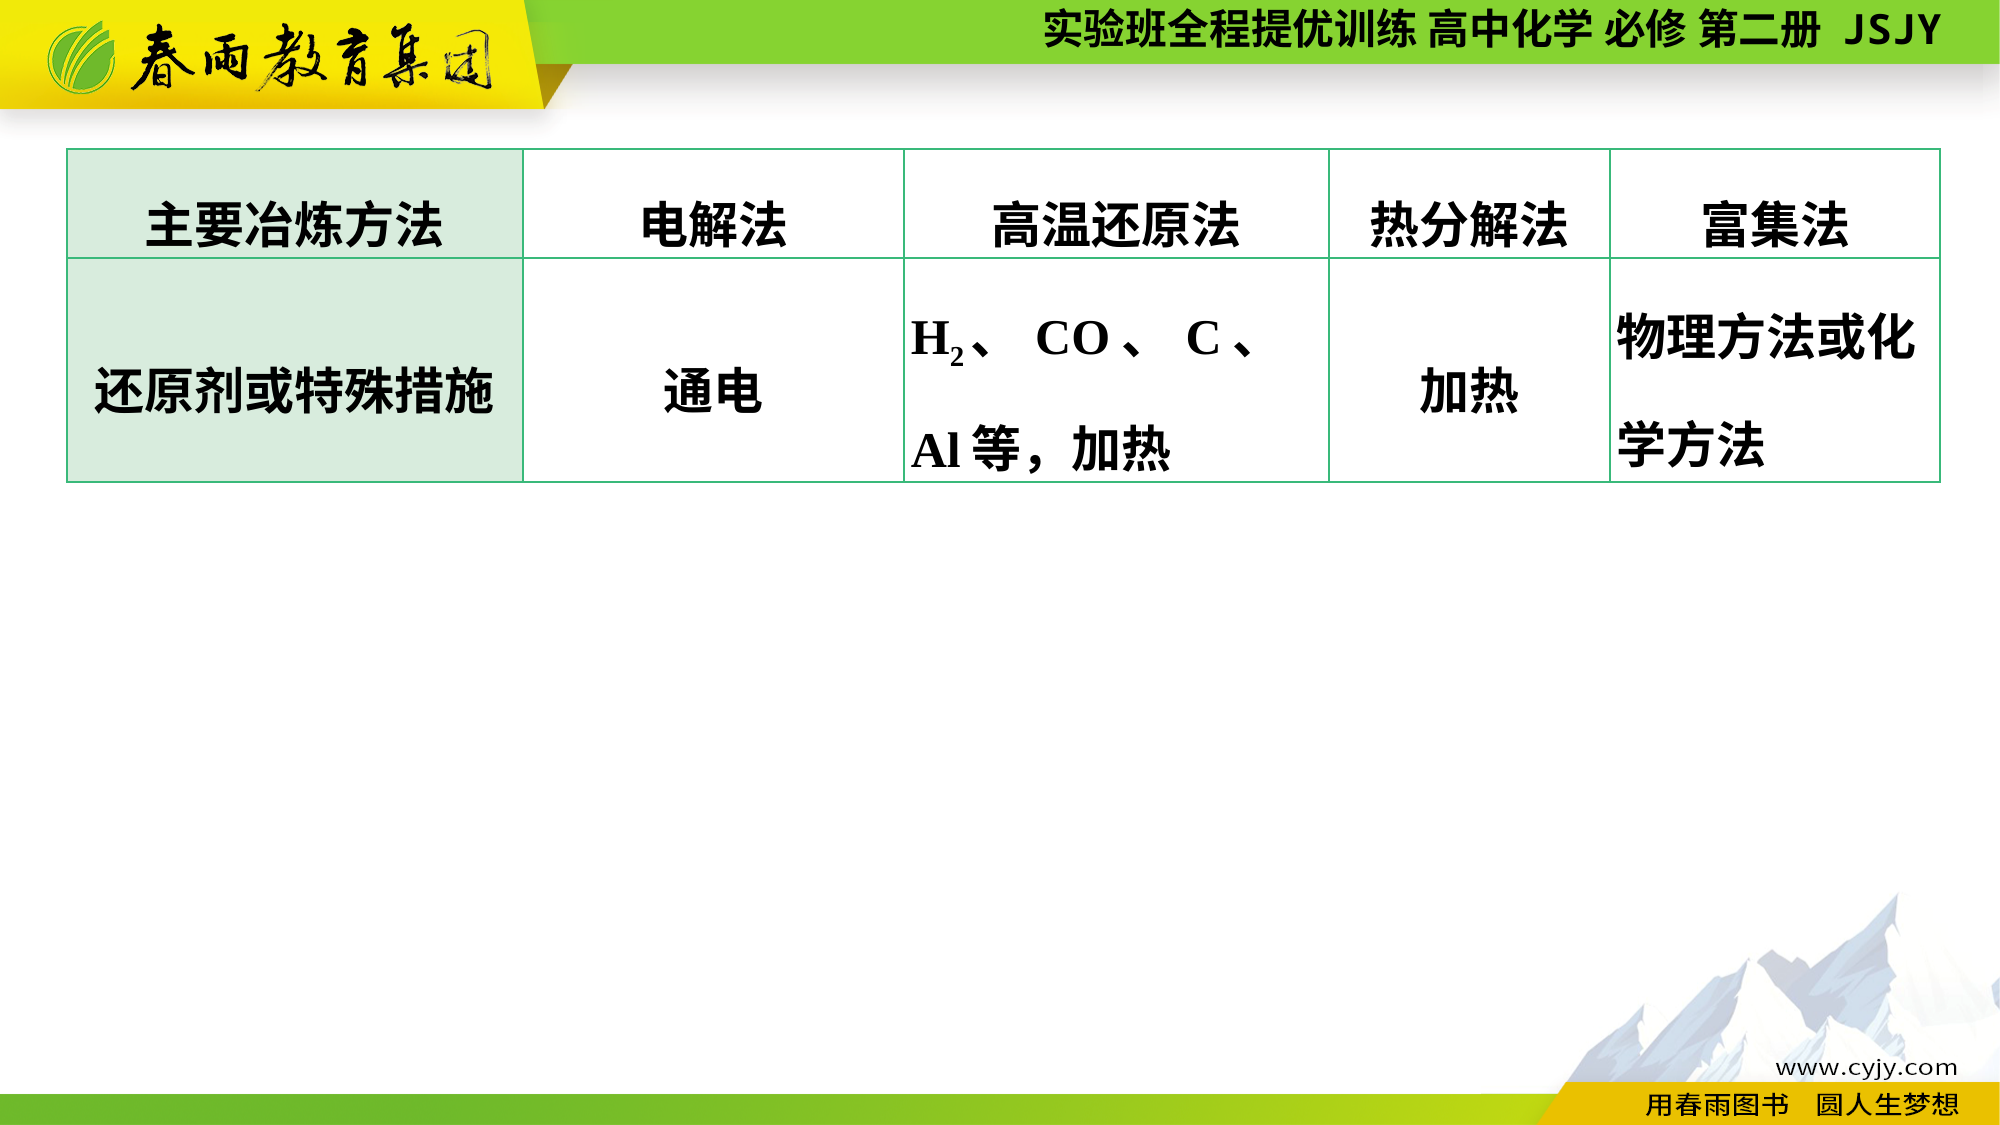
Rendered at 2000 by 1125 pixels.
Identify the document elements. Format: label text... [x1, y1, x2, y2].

table_cell 通电 [524, 259, 903, 481]
table_header 热分解法 [1330, 150, 1609, 257]
table_cell 物理方法或化学方法 [1611, 259, 1939, 481]
table_cell 加热 [1330, 259, 1609, 481]
table_header 电解法 [524, 150, 903, 257]
table_cell H2、CO、C、Al等，加热 [905, 259, 1328, 481]
table_cell 还原剂或特殊措施 [68, 259, 522, 481]
table_header 富集法 [1611, 150, 1939, 257]
picture [0, 0, 2000, 1125]
table_header 高温还原法 [905, 150, 1328, 257]
table_header 主要冶炼方法 [68, 150, 522, 257]
